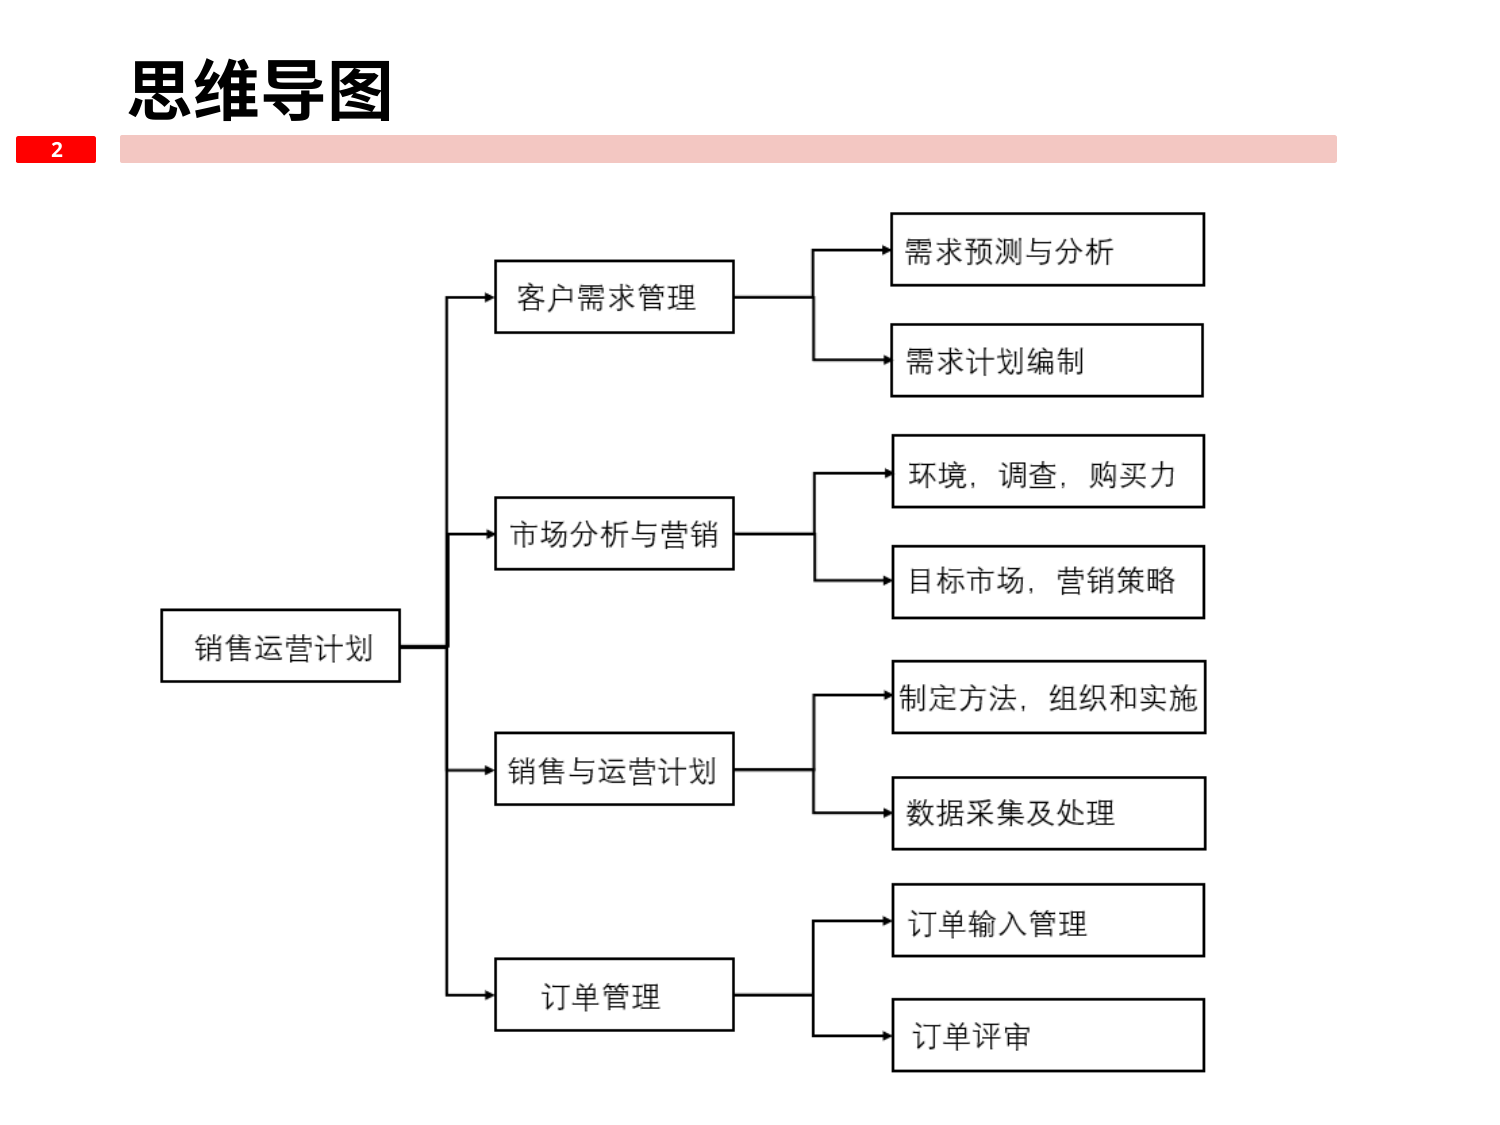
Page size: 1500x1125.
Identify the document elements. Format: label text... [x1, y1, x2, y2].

text_box 2 [17, 129, 97, 189]
picture [147, 207, 1223, 1082]
text_box 思维导图 [80, 41, 409, 137]
